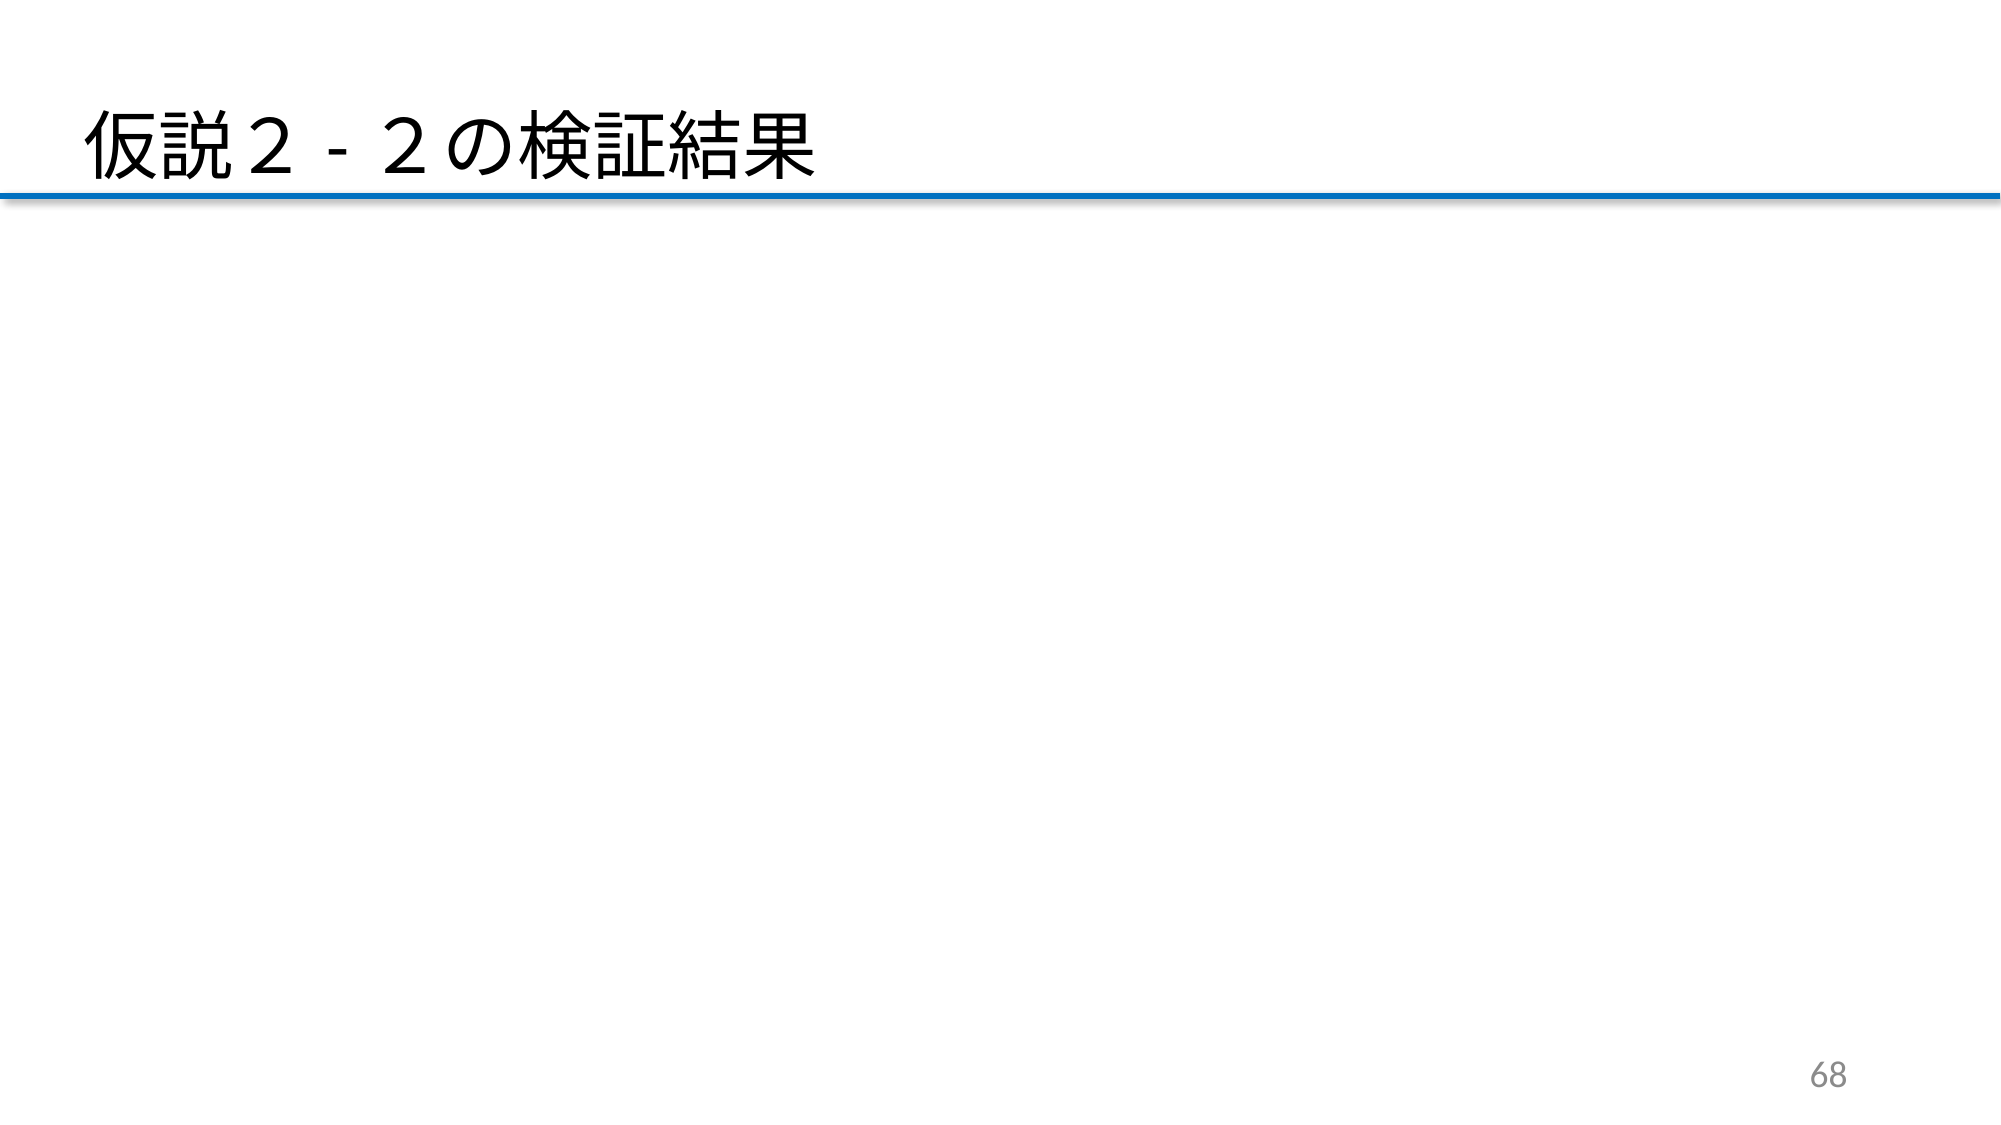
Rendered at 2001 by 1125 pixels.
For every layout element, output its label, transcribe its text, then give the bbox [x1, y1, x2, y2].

text_box 仮説２-２の検証結果 [69, 91, 833, 197]
slide_number 68 [1412, 1042, 1863, 1103]
